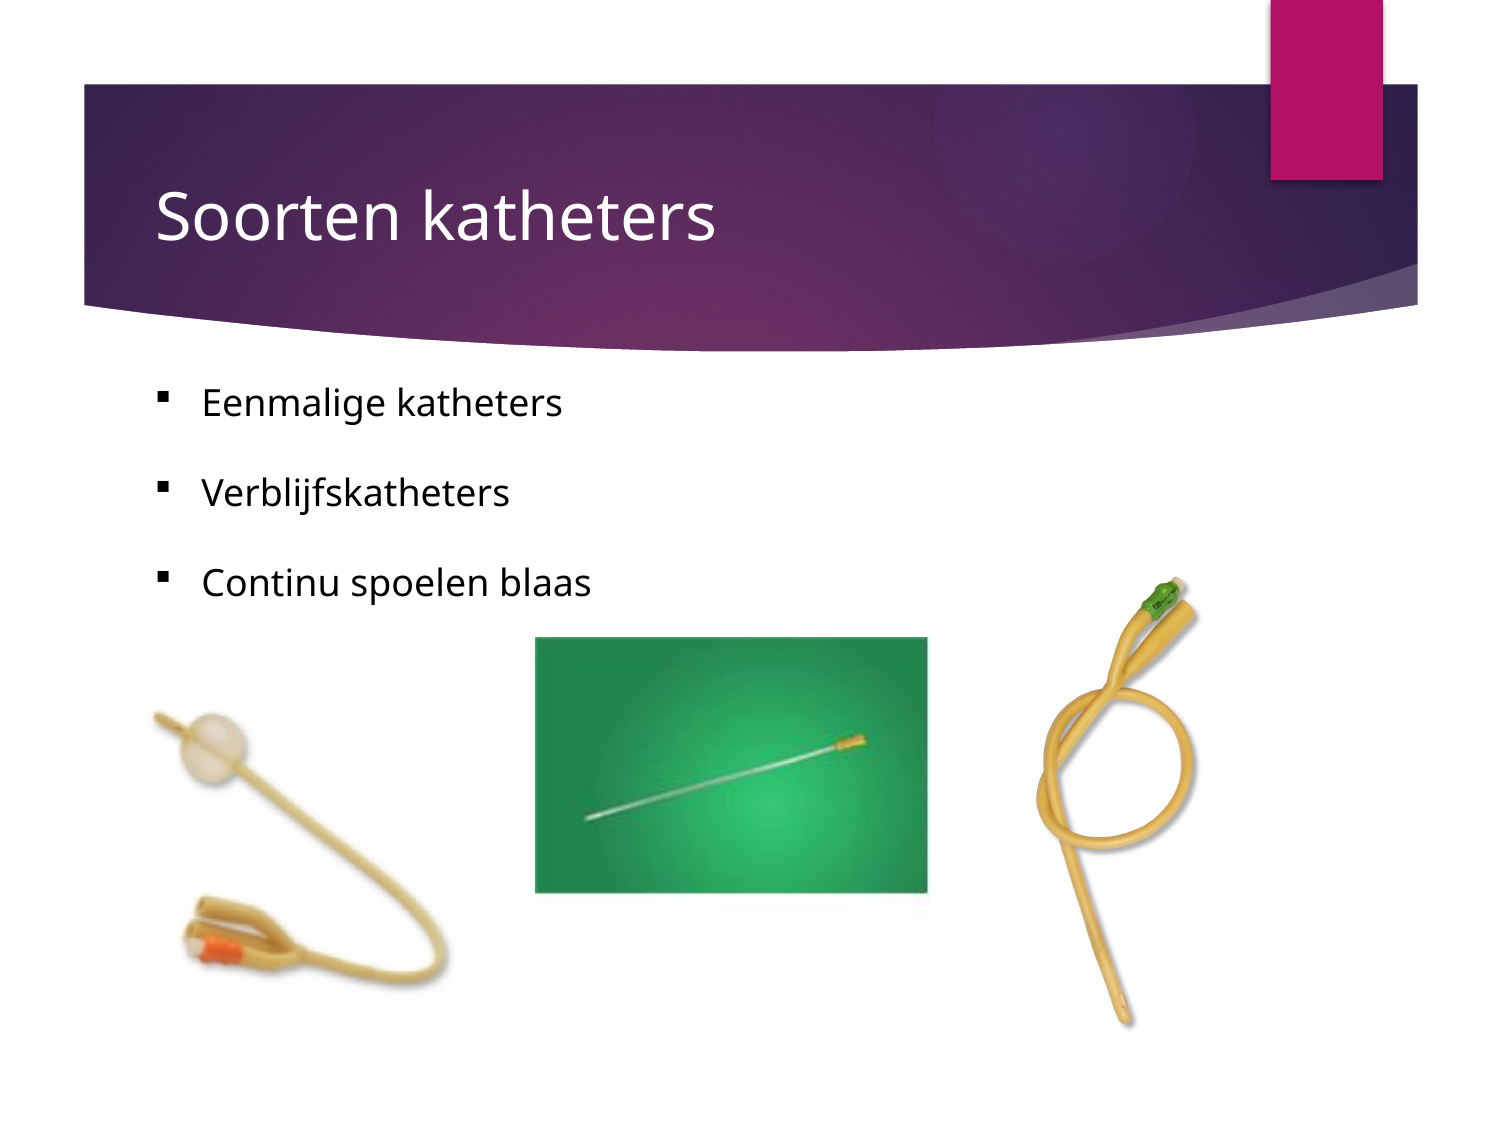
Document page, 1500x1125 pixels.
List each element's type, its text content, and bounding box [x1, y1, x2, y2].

title Soorten katheters [139, 120, 1209, 308]
picture [960, 543, 1270, 1057]
text_box Eenmalige katheters Verblijfskatheters Continu spoelen blaas [139, 371, 962, 612]
picture [99, 642, 490, 1032]
picture [535, 637, 930, 1032]
